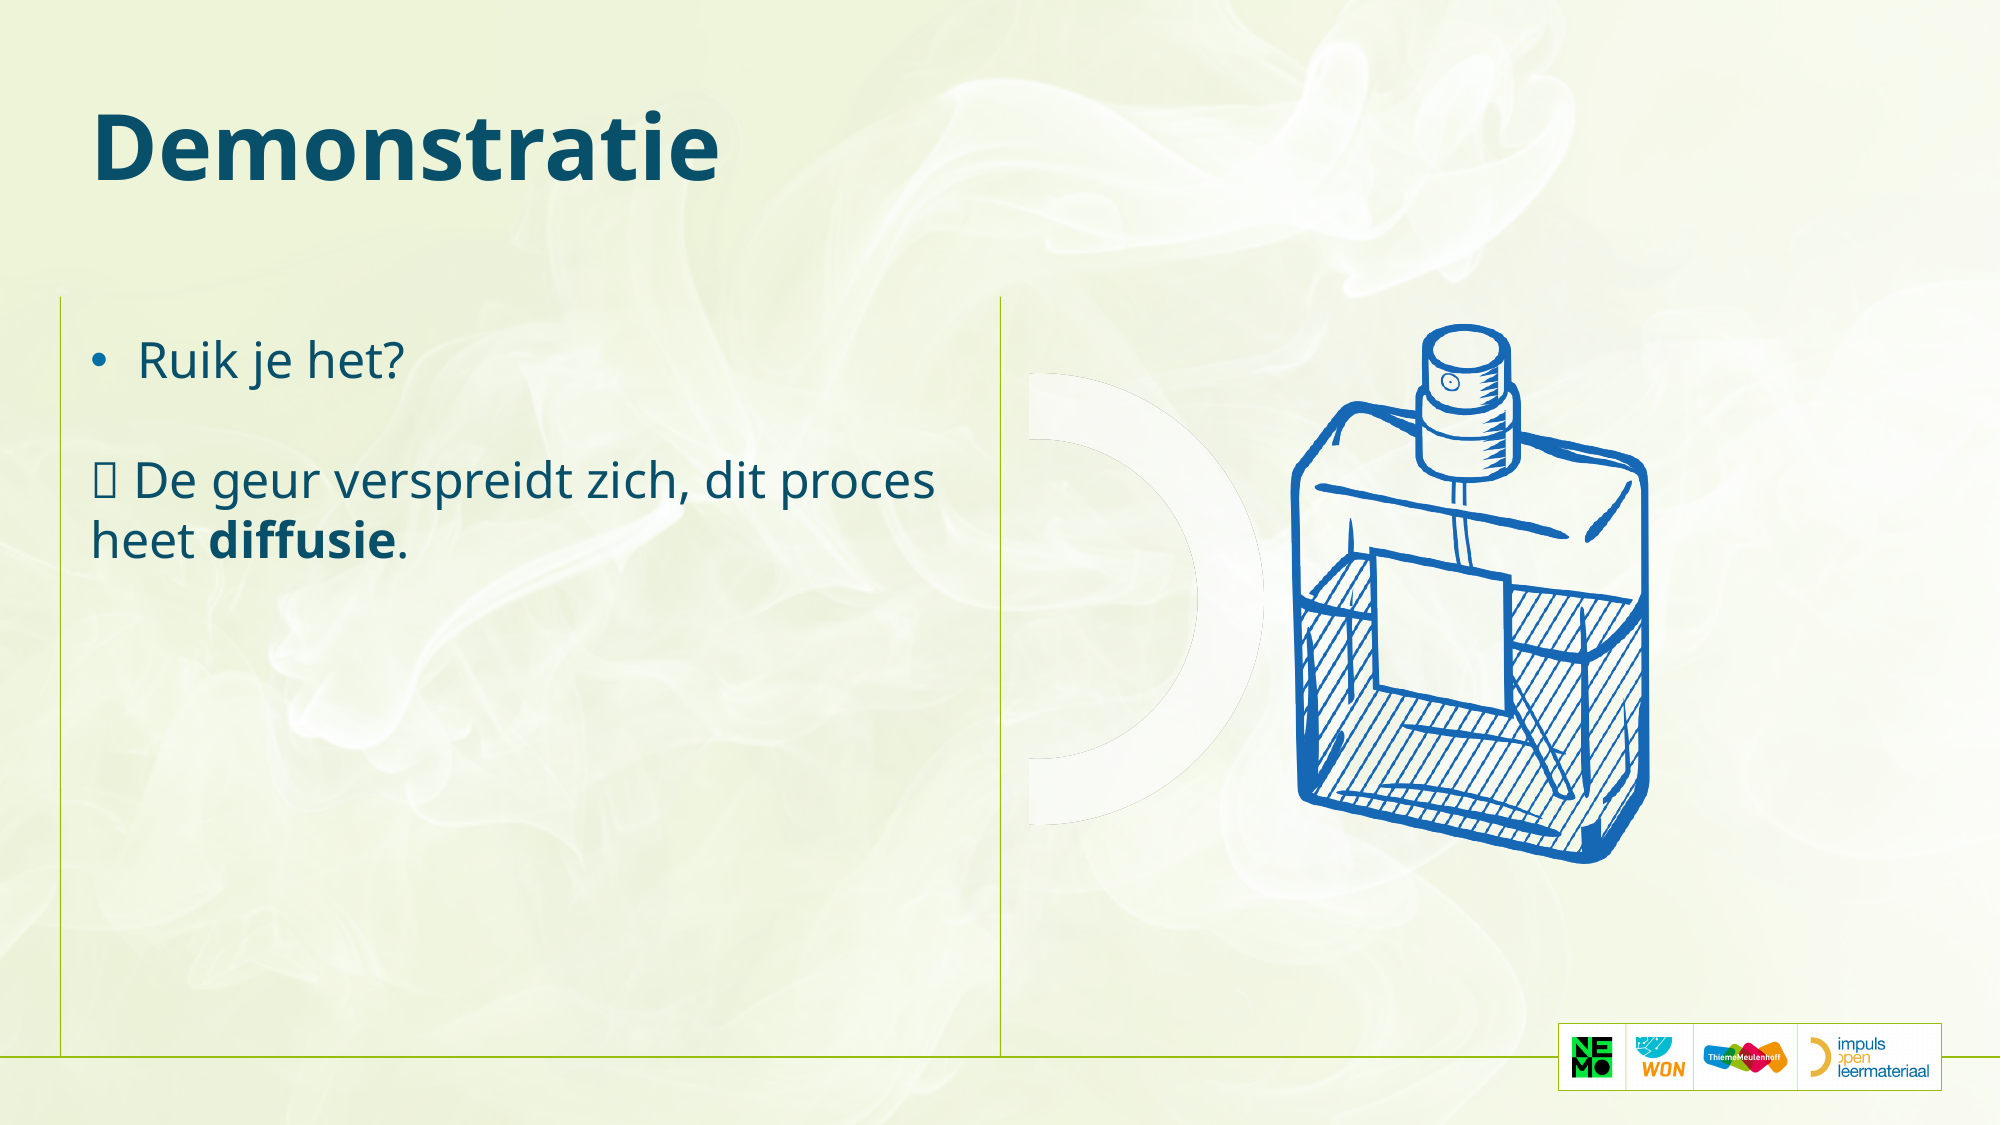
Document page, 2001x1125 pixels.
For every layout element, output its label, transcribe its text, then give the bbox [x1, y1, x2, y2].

title Demonstratie [90, 89, 1910, 247]
list Ruik je het?  De geur verspreidt zich, dit proces heet diffusie. [90, 299, 971, 894]
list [1165, 301, 1774, 896]
picture [1559, 1024, 1941, 1090]
